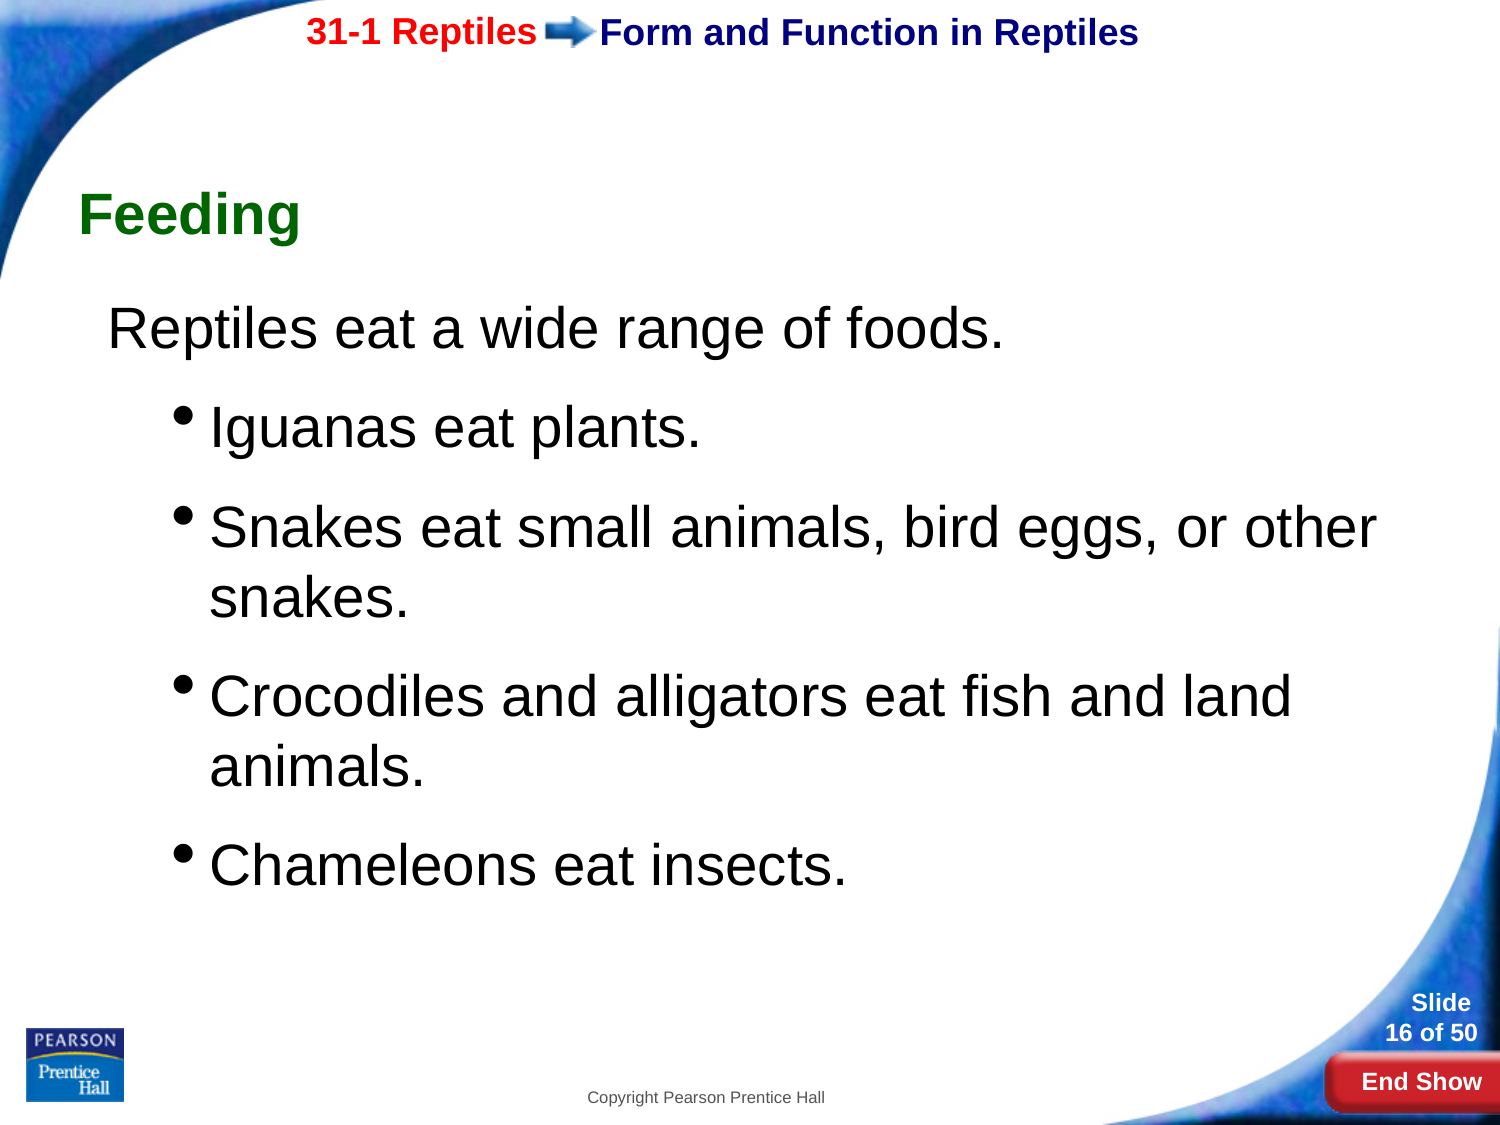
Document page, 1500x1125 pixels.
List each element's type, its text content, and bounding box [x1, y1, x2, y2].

title Form and Function in Reptiles [584, 0, 1254, 76]
picture [0, 0, 1500, 1125]
list Feeding Reptiles eat a wide range of foods. Iguanas eat plants. Snakes eat small animals, bird eggs, or other snakes. Crocodiles and alligators eat fish and land animals. Chameleons eat insects. [44, 179, 1448, 976]
footer Copyright Pearson Prentice Hall [468, 1078, 945, 1105]
